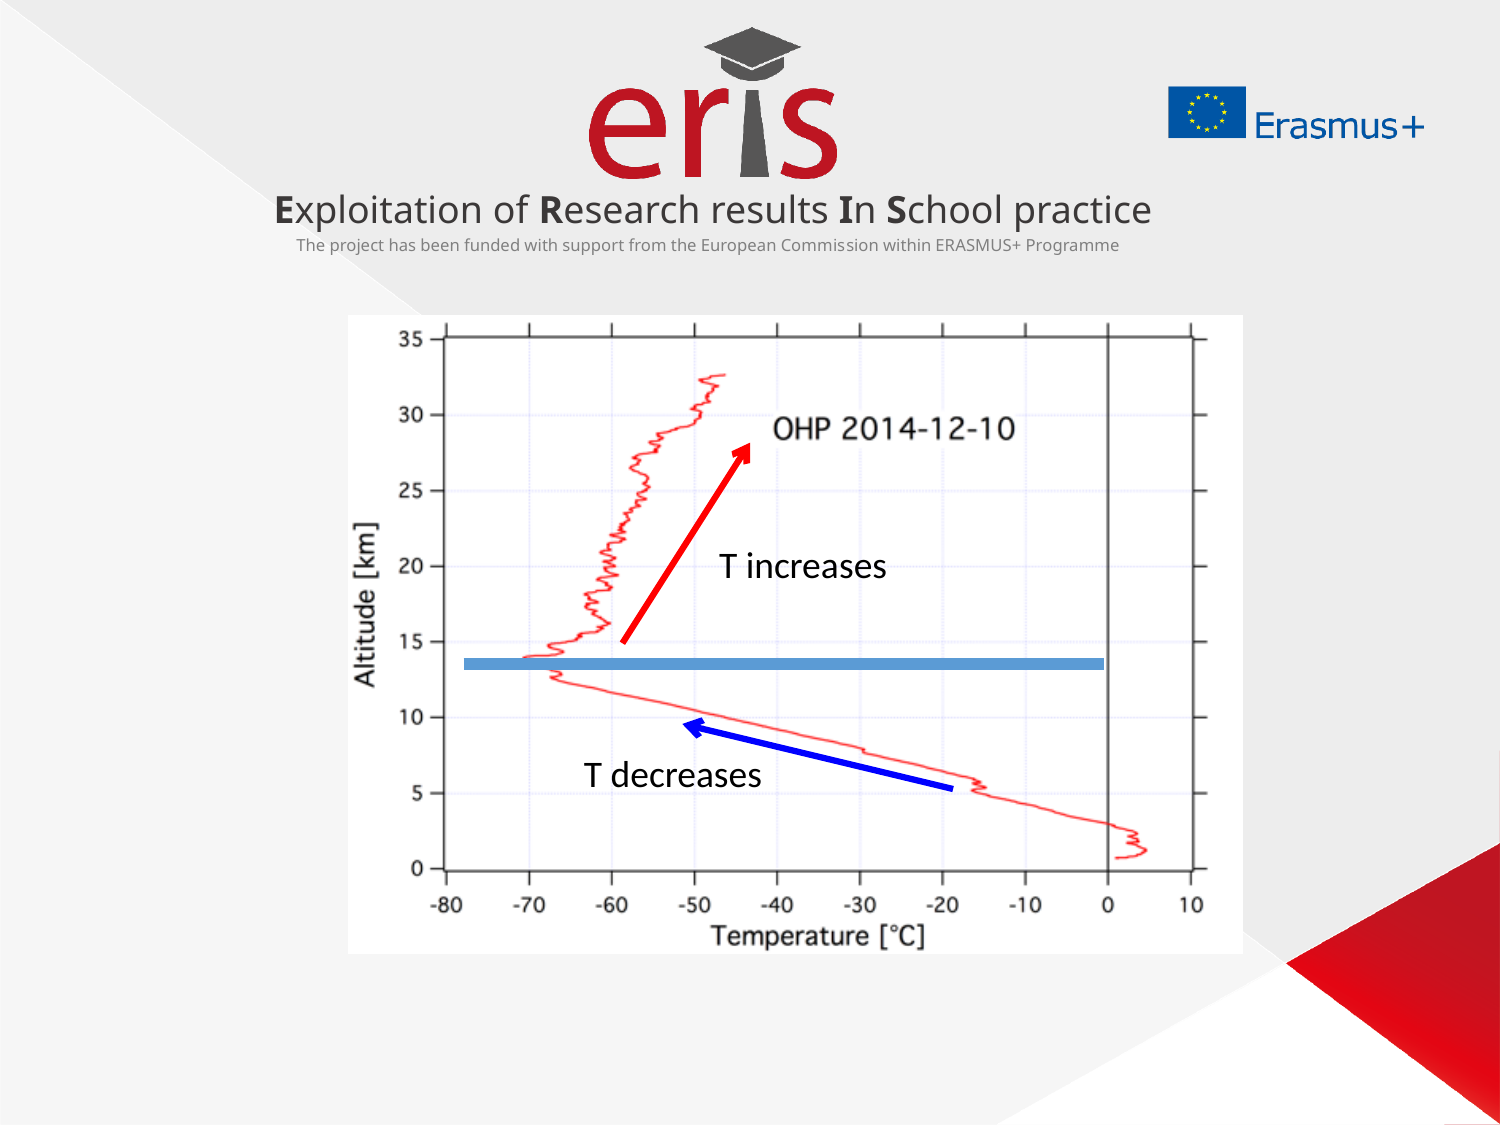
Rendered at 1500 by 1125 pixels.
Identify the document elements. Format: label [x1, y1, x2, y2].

text_box [622, 442, 750, 644]
picture [0, 0, 1500, 1125]
text_box [682, 723, 954, 789]
